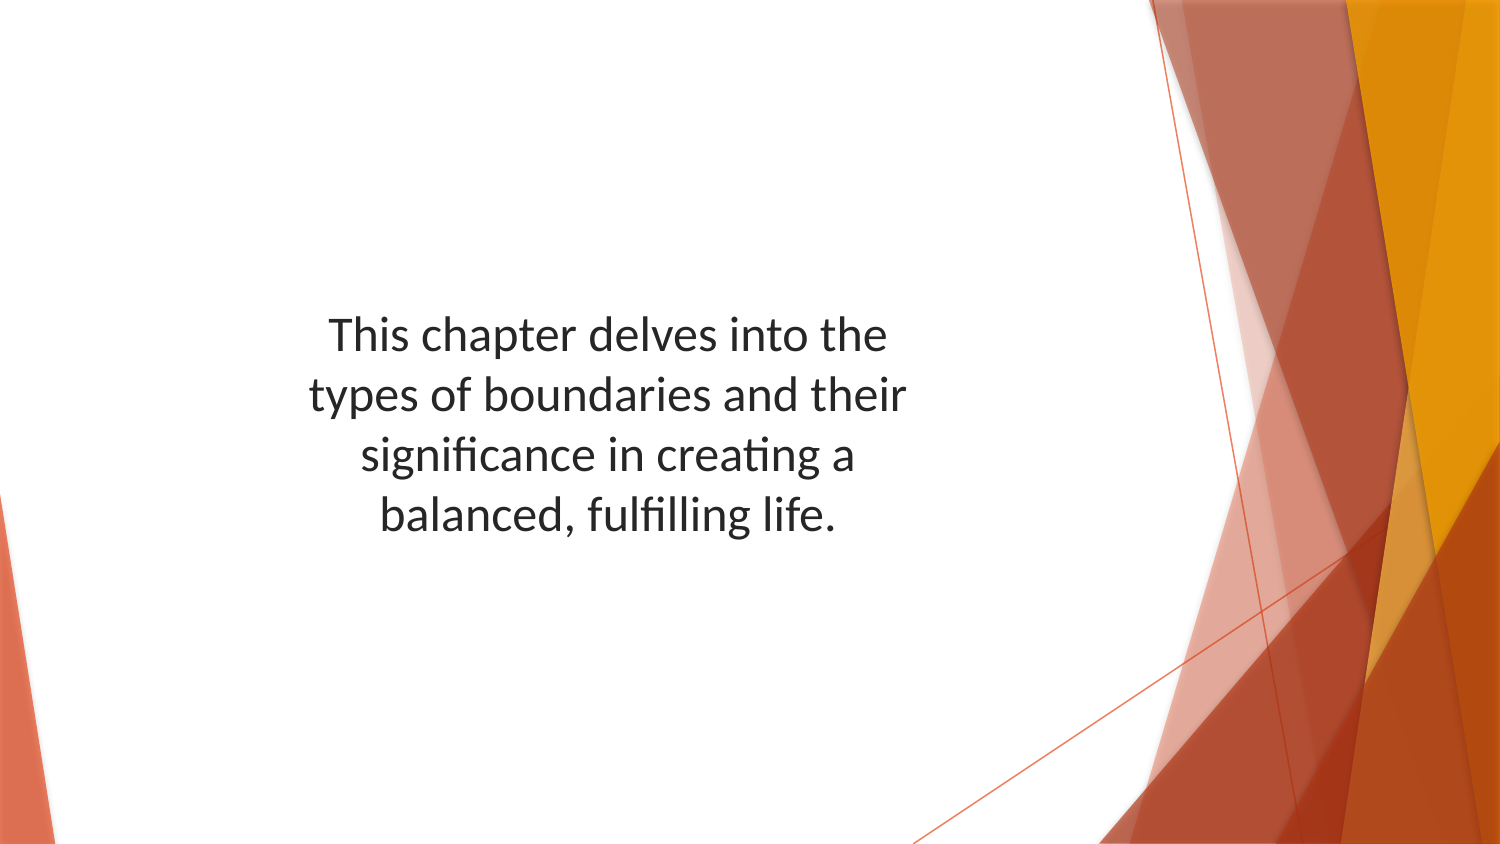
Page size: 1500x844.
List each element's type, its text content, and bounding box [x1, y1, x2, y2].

list This chapter delves into the types of boundaries and their significance in creating a balanced, fulfilling life. [253, 114, 963, 729]
